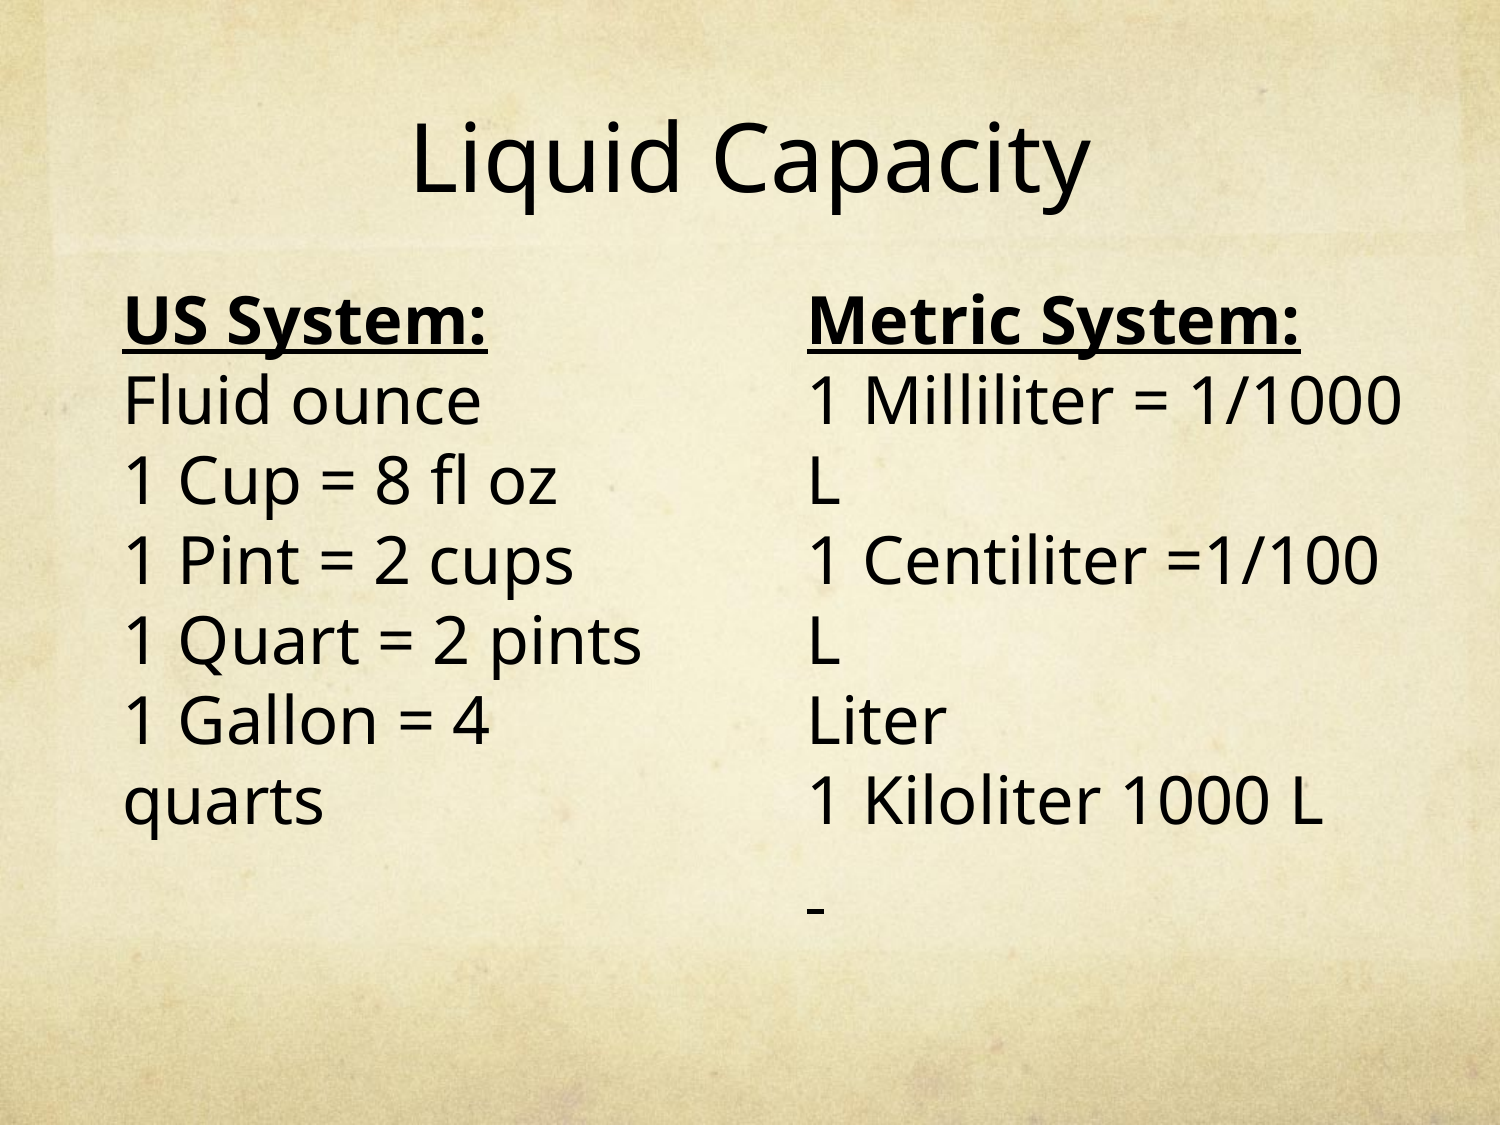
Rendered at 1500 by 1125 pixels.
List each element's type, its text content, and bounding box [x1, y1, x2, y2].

text_box US System: Fluid ounce 1 Cup = 8 fl oz 1 Pint = 2 cups 1 Quart = 2 pints 1 Gallon = 4 quarts [107, 270, 660, 845]
picture [0, 0, 1500, 1125]
text_box Metric System: 1 Milliliter = 1/1000 L 1 Centiliter =1/100 L Liter 1 Kiloliter 1000 L [792, 270, 1445, 925]
title Liquid Capacity [150, 82, 1350, 225]
